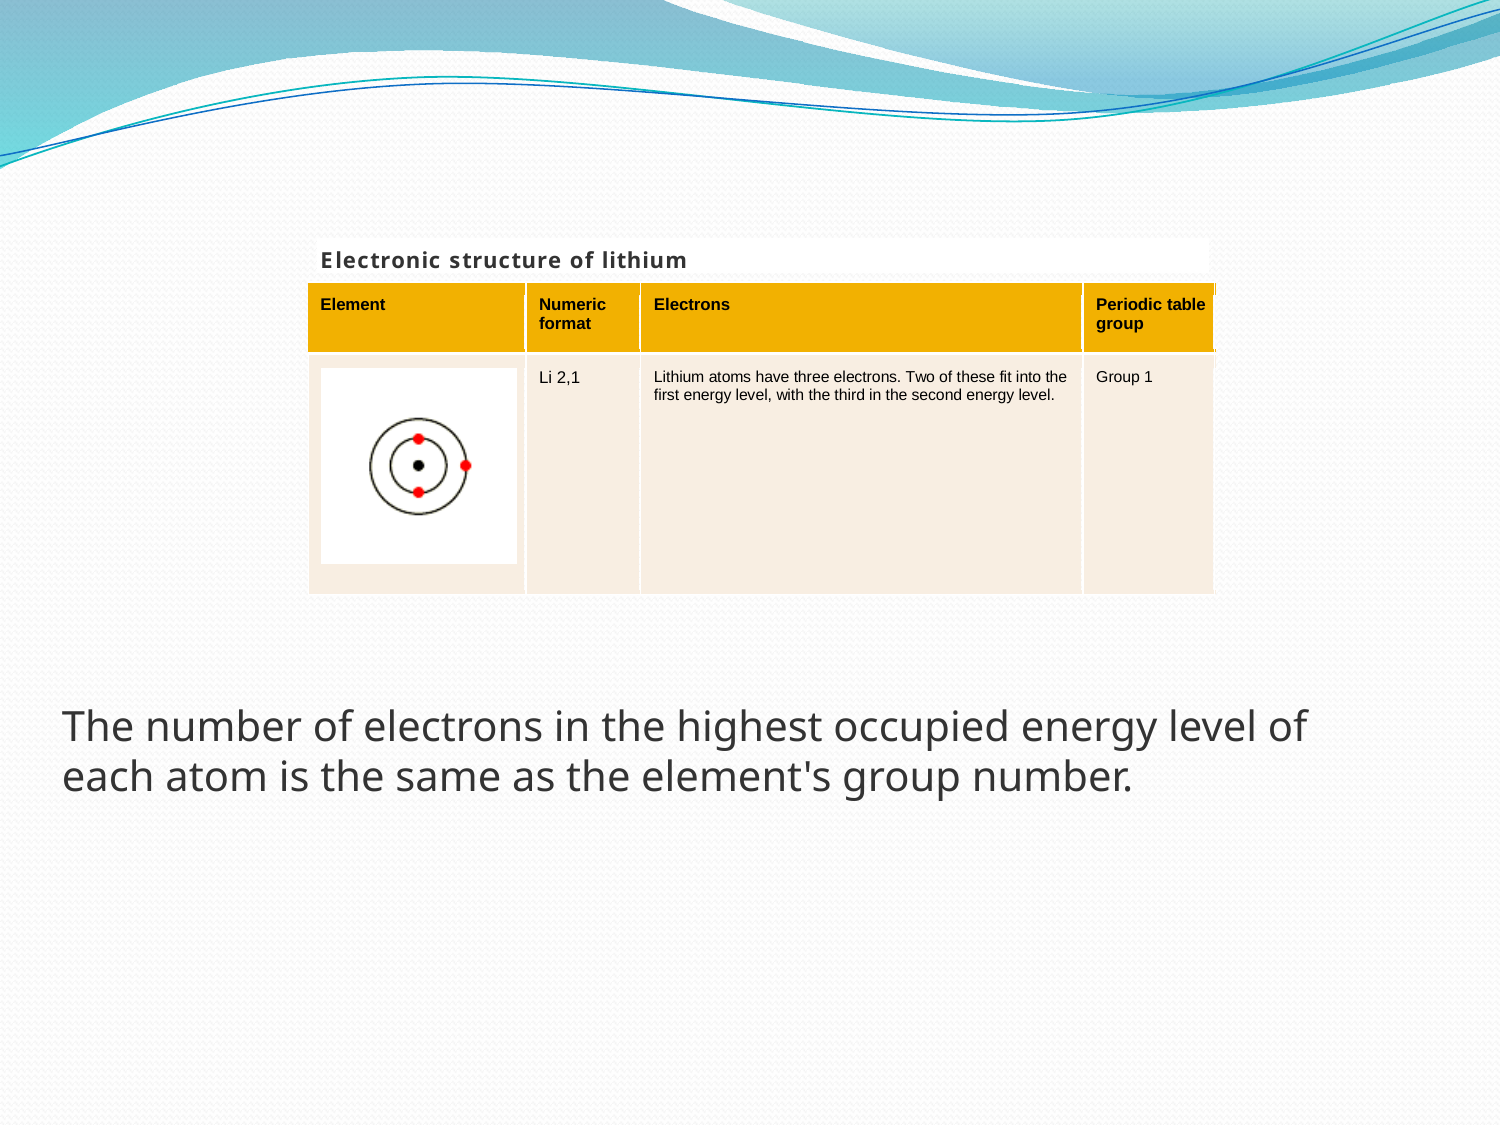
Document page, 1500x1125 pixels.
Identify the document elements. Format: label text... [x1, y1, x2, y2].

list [304, 222, 1218, 625]
text_box The number of electrons in the highest occupied energy level of each atom is the same as the element's group number. [46, 691, 1418, 807]
